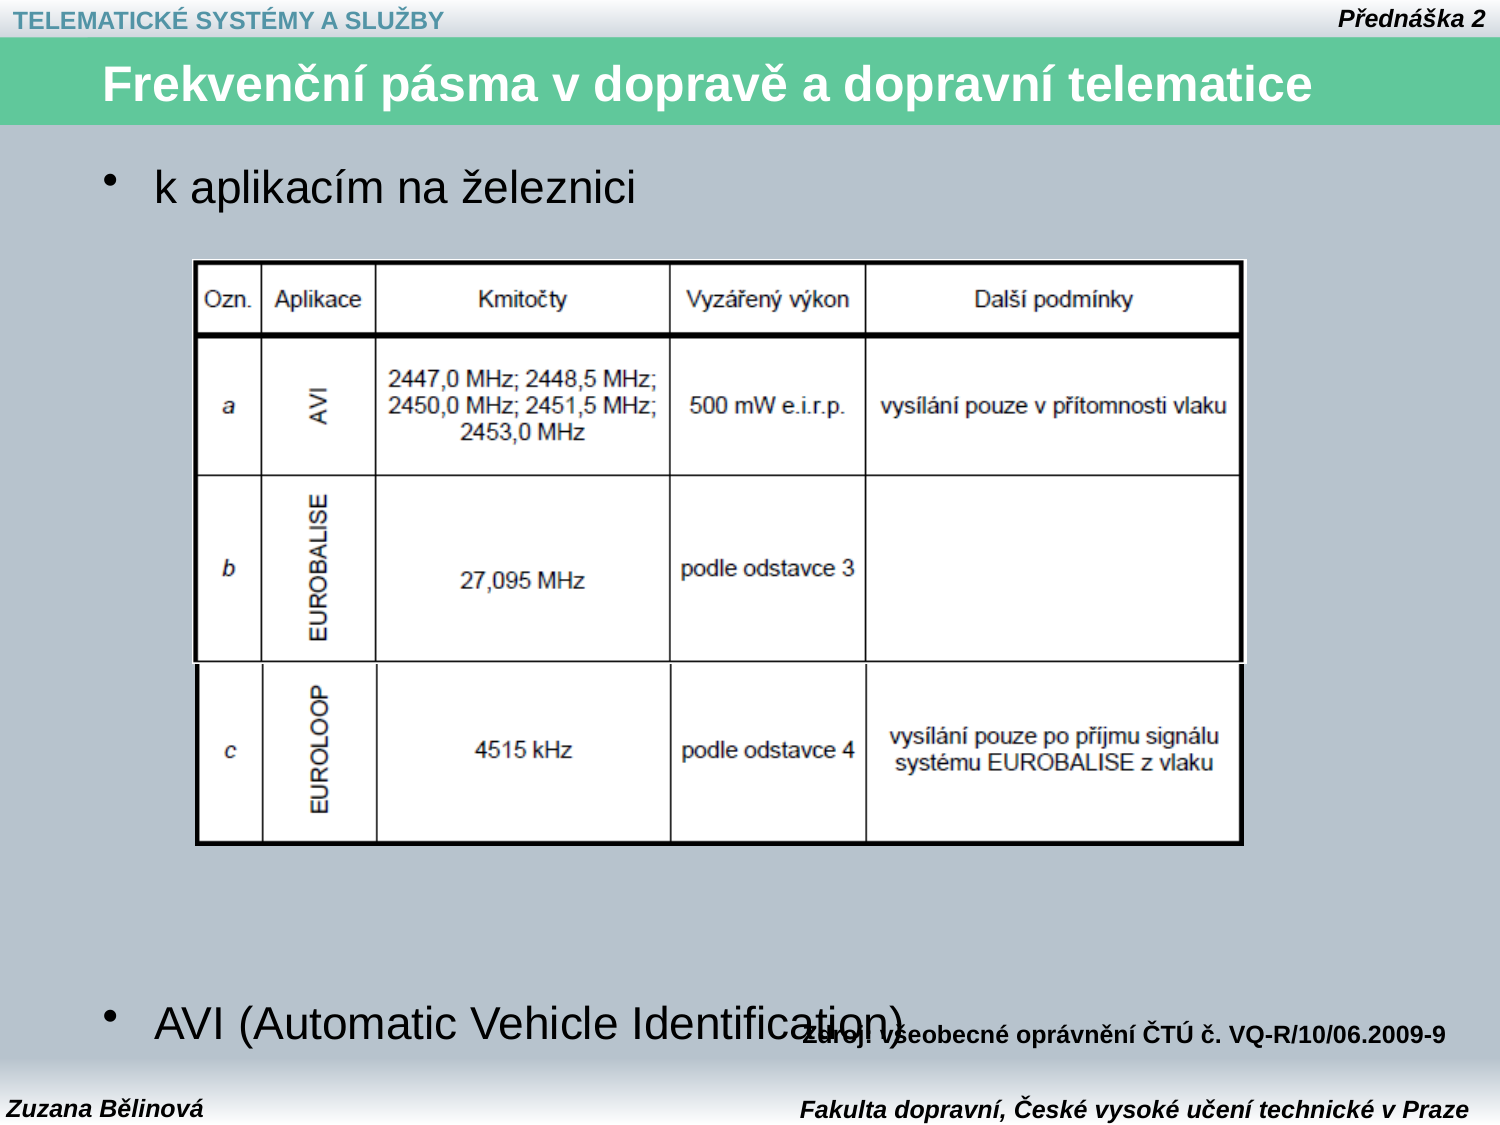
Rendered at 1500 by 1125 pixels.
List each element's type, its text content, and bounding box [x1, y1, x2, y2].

text_box Zdroj: všeobecné oprávnění ČTÚ č. VQ-R/10/06.2009-9 [787, 1011, 1463, 1057]
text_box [192, 258, 1247, 847]
list k aplikacím na železnici AVI (Automatic Vehicle Identification) [87, 149, 1500, 1059]
title Frekvenční pásma v dopravě a dopravní telematice [87, 37, 1500, 126]
